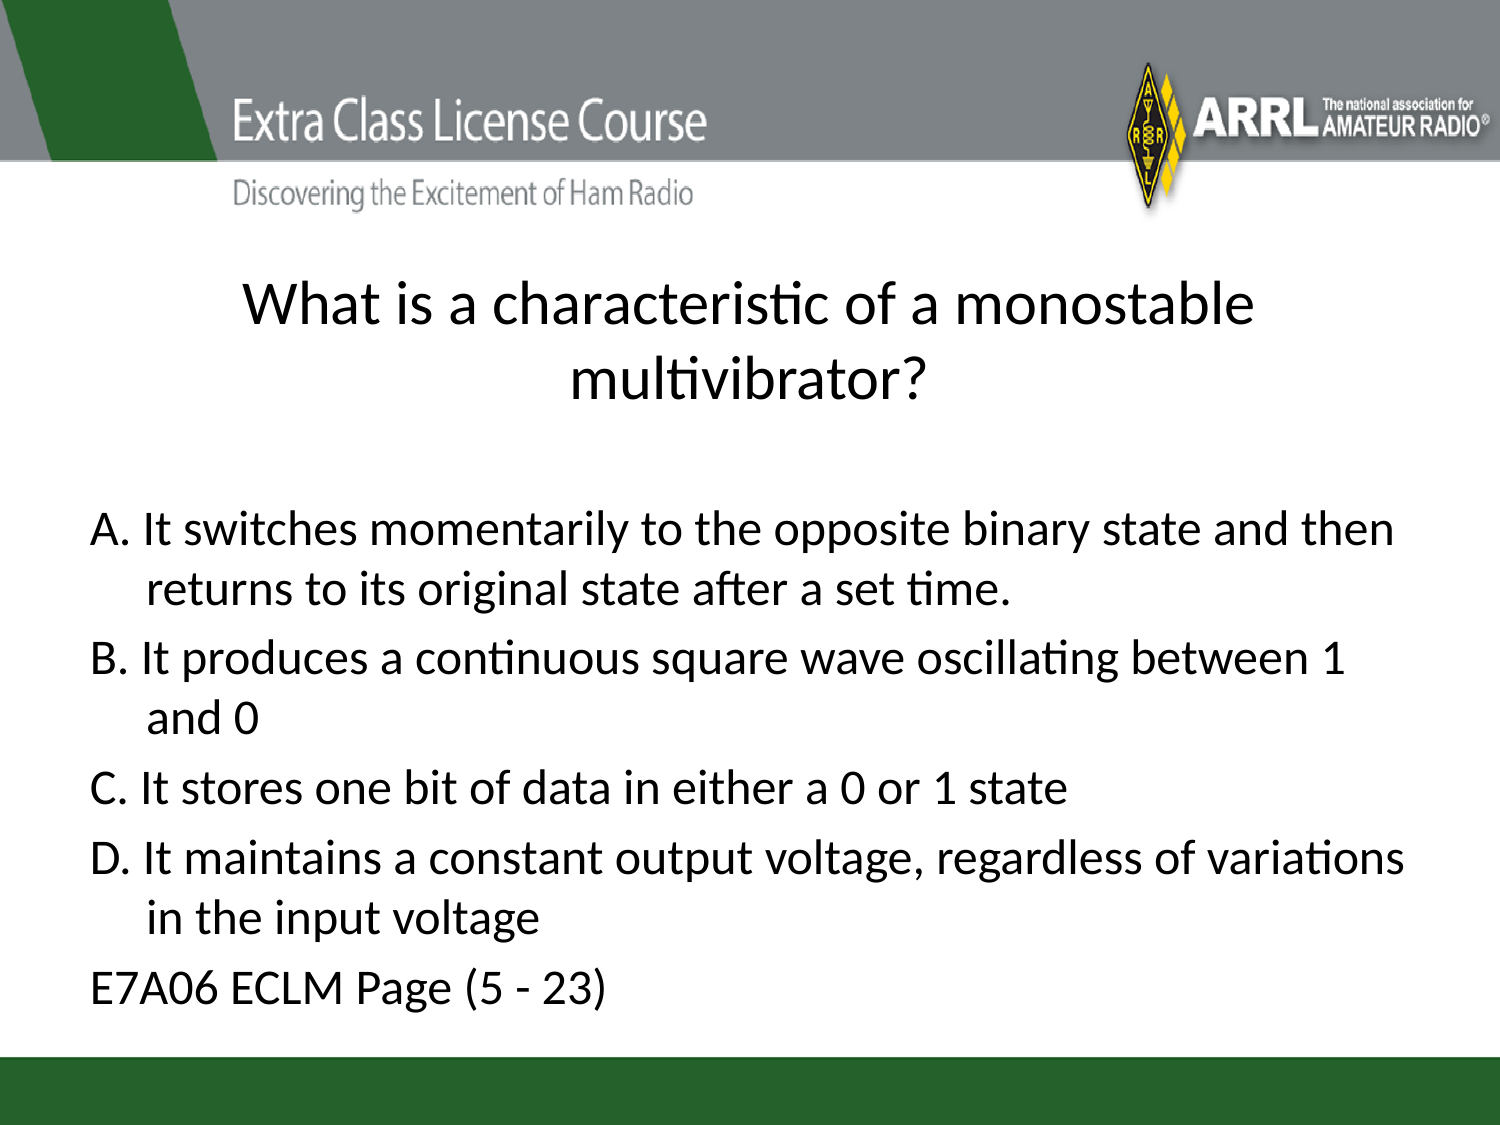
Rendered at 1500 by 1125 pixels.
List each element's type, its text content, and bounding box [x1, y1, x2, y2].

title What is a characteristic of a monostable multivibrator? [75, 254, 1425, 435]
list A. It switches momentarily to the opposite binary state and then returns to its original state after a set time. B. It produces a continuous square wave oscillating between 1 and 0 C. It stores one bit of data in either a 0 or 1 state D. It maintains a constant output voltage, regardless of variations in the input voltage E7A06 ECLM Page (5 - 23) [75, 487, 1425, 1005]
picture [0, 0, 1500, 1125]
